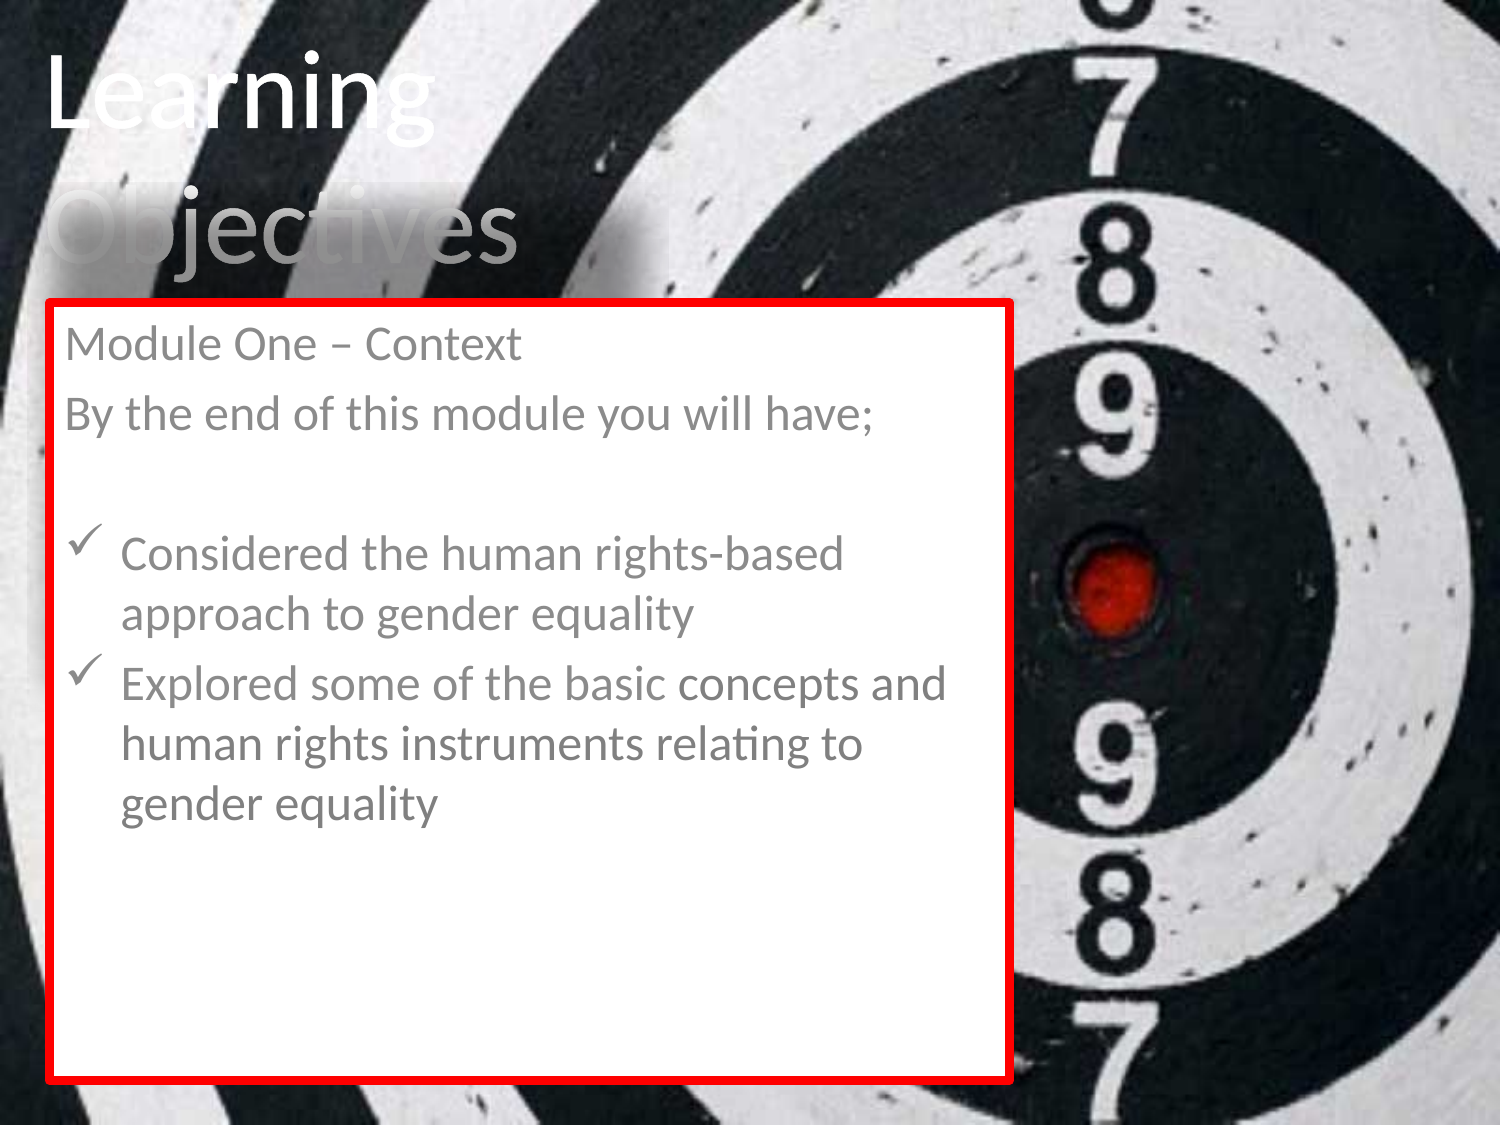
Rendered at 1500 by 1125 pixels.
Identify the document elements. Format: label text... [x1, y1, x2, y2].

picture [0, 0, 1500, 1125]
subtitle Module One – Context By the end of this module you will have; Considered the human rights-based approach to gender equality Explored some of the basic concepts and human rights instruments relating to gender equality [49, 302, 1010, 1081]
title Learning Objectives [28, 6, 761, 295]
